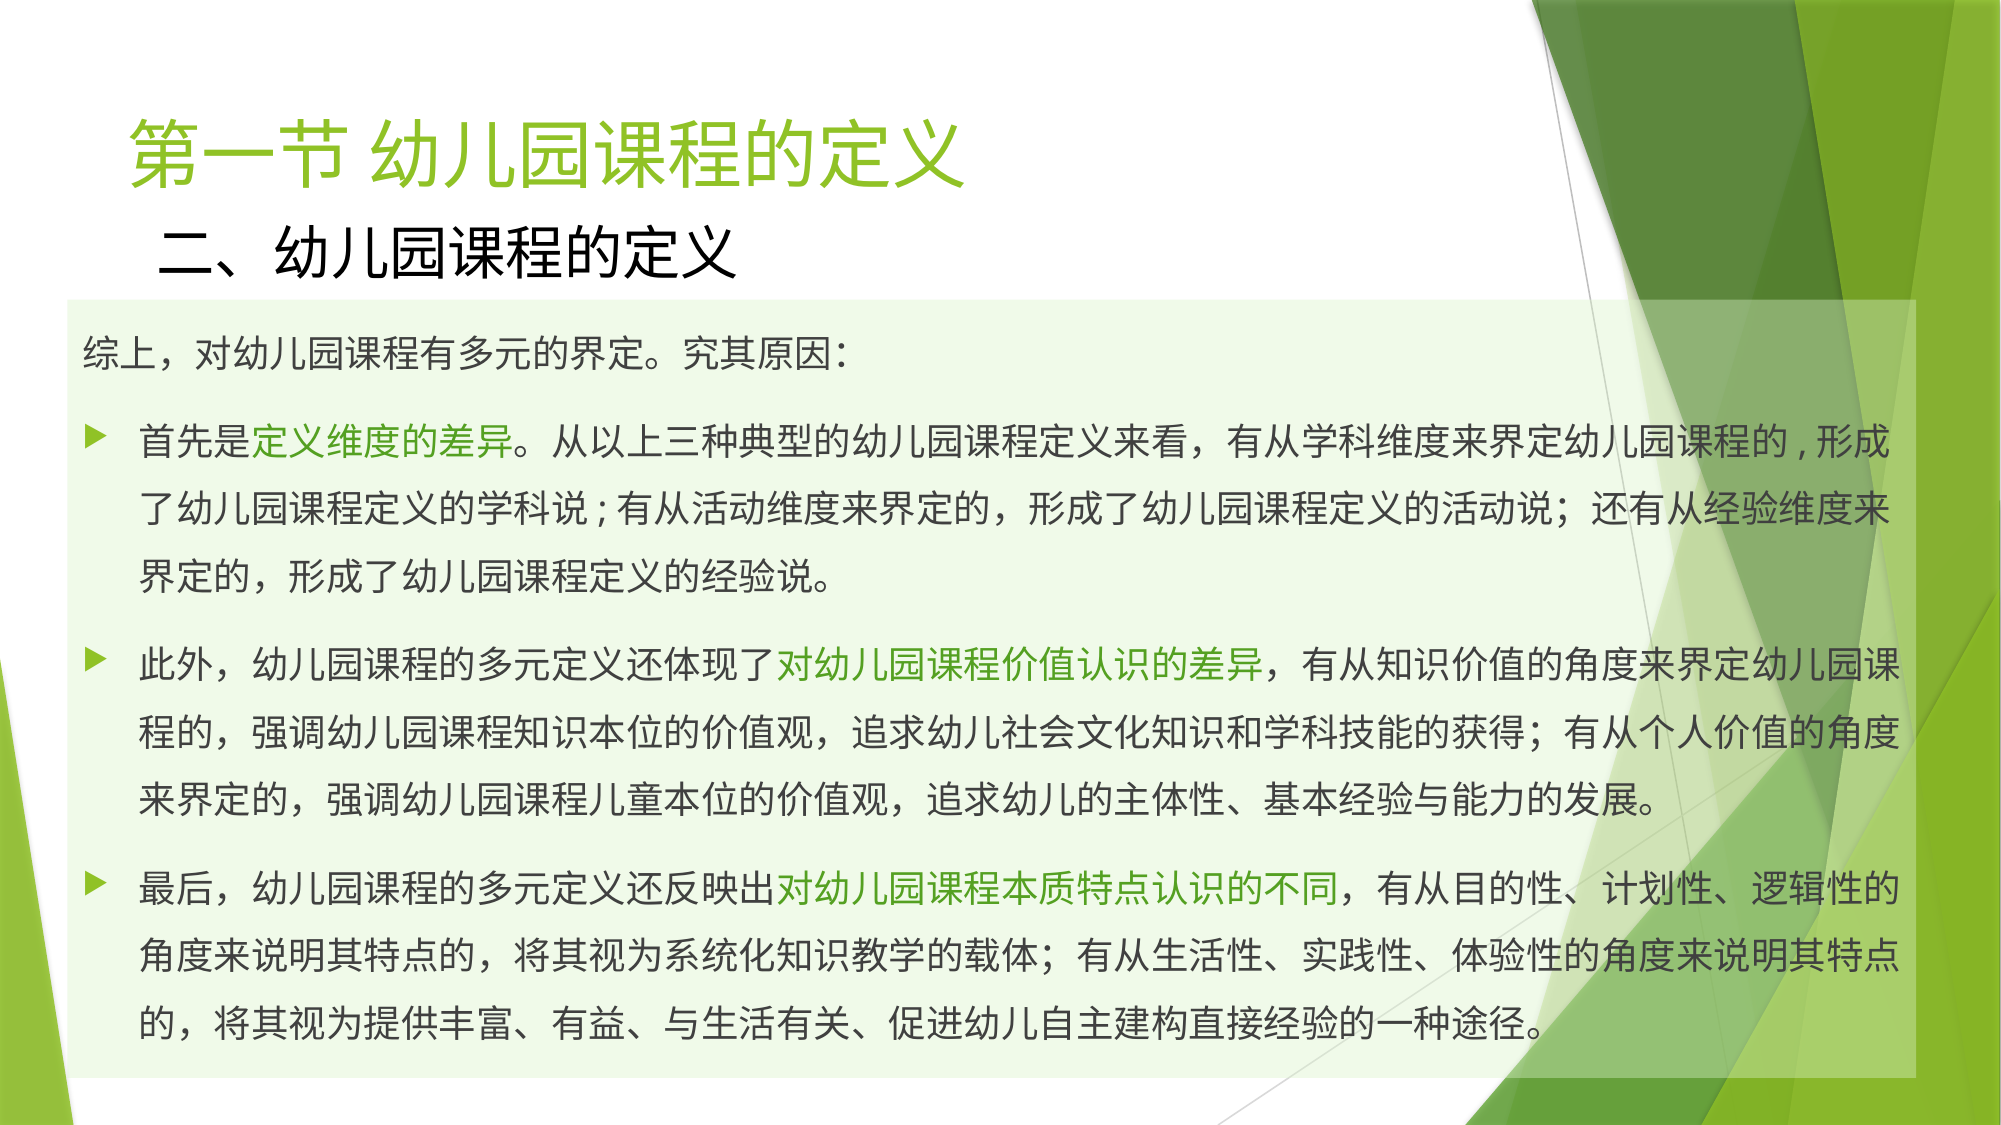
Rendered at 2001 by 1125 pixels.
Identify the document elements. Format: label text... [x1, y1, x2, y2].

title 第一节 幼儿园课程的定义 [111, 99, 1522, 299]
list 综上，对幼儿园课程有多元的界定。究其原因： 首先是定义维度的差异。从以上三种典型的幼儿园课程定义来看，有从学科维度来界定幼儿园课程的,形成了幼儿园课程定义的学科说;有从活动维度来界定的，形成了幼儿园课程定义的活动说；还有从经验维度来界定的，形成了幼儿园课程定义的经验说。 此外，幼儿园课程的多元定义还体现了对幼儿园课程价值认识的差异，有从知识价值的角度来界定幼儿园课程的，强调幼儿园课程知识本位的价值观，追求幼儿社会文化知识和学科技能的获得；有从个人价值的角度来界定的，强调幼儿园课程儿童本位的价值观，追求幼儿的主体性、基本经验与能力的发展。 最后，幼儿园课程的多元定义还反映出对幼儿园课程本质特点认识的不同，有从目的性、计划性、逻辑性的角度来说明其特点的，将其视为系统化知识教学的载体；有从生活性、实践性、体验性的角度来说明其特点的，将其视为提供丰富、有益、与生活有关、促进幼儿自主建构直接经验的一种途径。 [67, 299, 1917, 1078]
text_box 二、幼儿园课程的定义 [141, 208, 1031, 294]
